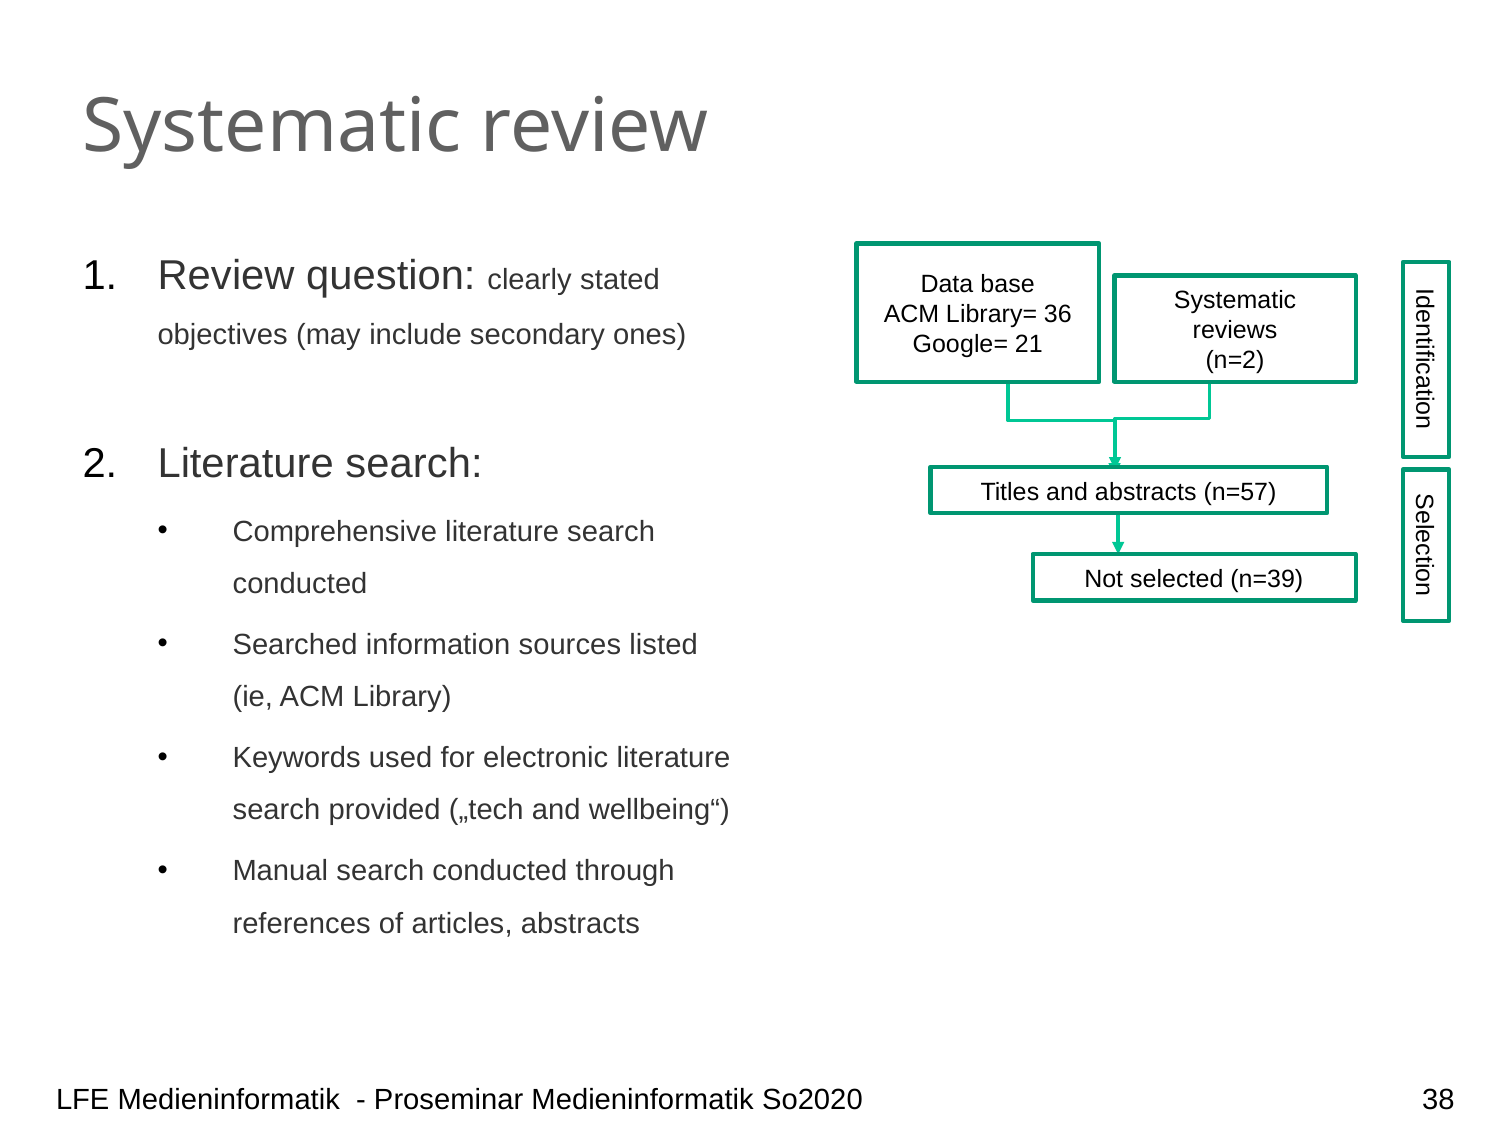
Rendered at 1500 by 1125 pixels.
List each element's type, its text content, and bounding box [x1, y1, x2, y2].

text_box Systematic reviews (n=2) [1112, 273, 1358, 384]
text_box Identification [1401, 260, 1451, 459]
slide_number 38 [1412, 1072, 1463, 1121]
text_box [1110, 371, 1214, 466]
text_box Systematic review [74, 28, 1425, 216]
text_box Review question: clearly stated objectives (may include secondary ones) Literature search: Comprehensive literature search conducted Searched information sources listed (ie, ACM Library) Keywords used for electronic literature search provided („tech and wellbeing“) Manual search conducted through references of articles, abstracts [74, 215, 750, 971]
text_box Not selected (n=39) [1031, 552, 1358, 603]
text_box Data base ACM Library= 36 Google= 21 [854, 241, 1101, 384]
text_box Titles and abstracts (n=57) [928, 465, 1329, 515]
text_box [1005, 366, 1117, 474]
text_box Selection [1401, 467, 1451, 623]
